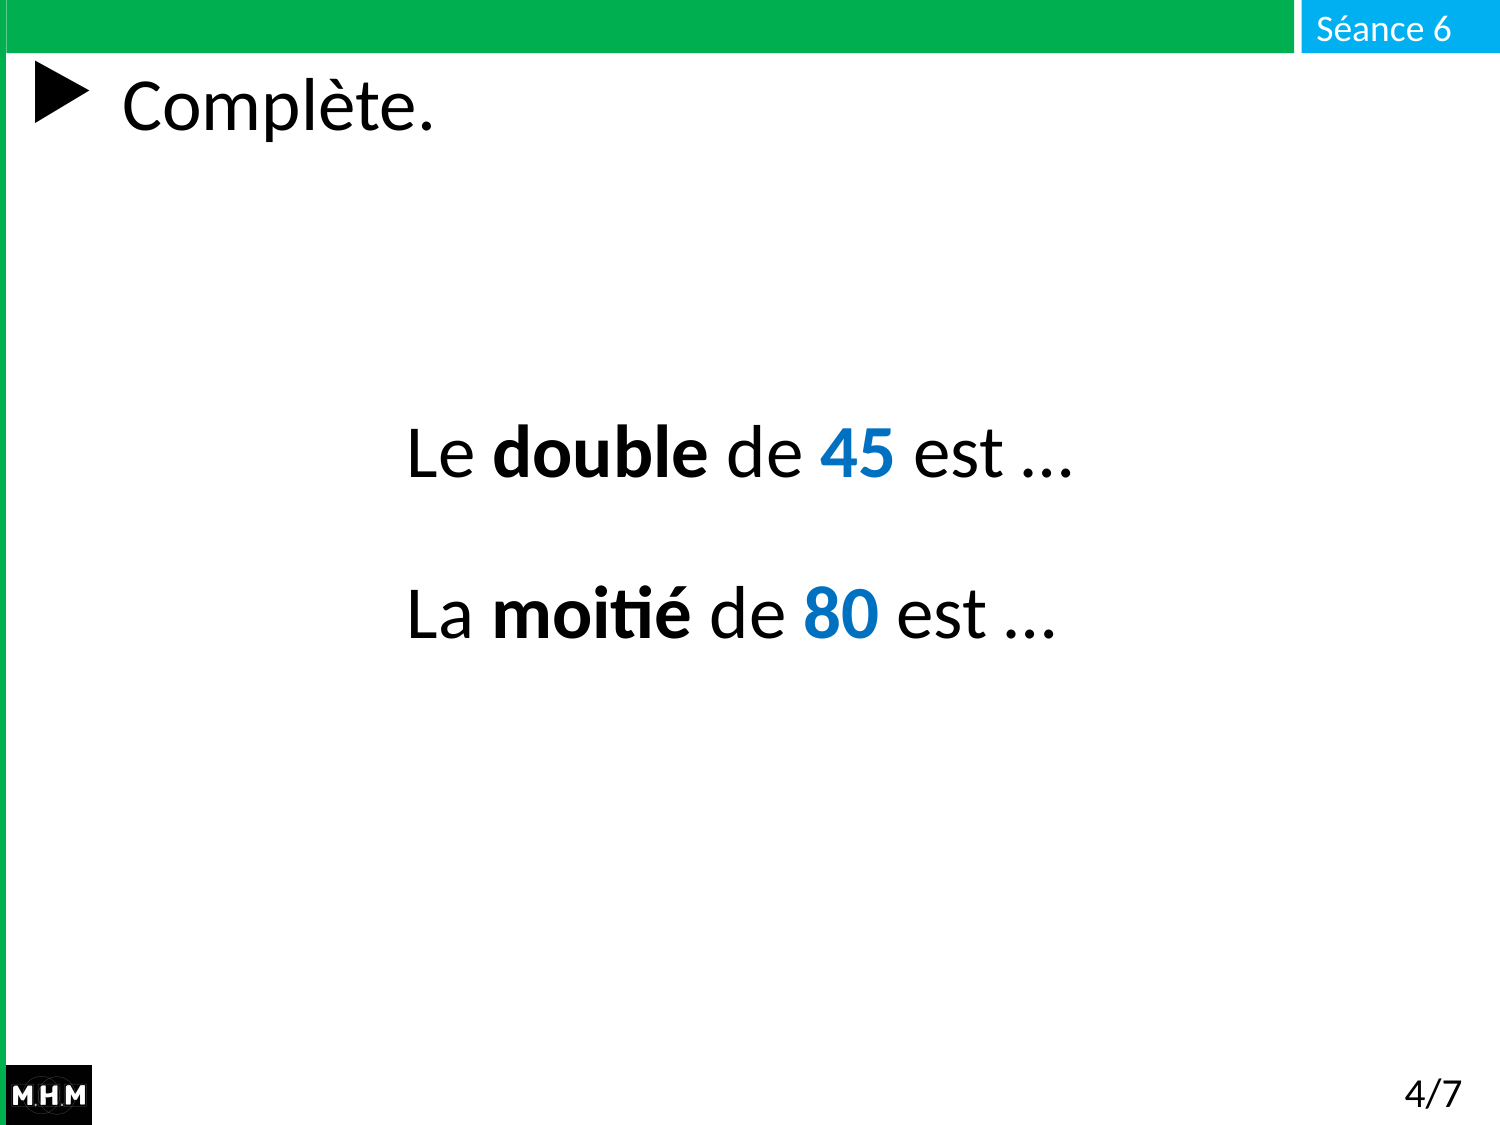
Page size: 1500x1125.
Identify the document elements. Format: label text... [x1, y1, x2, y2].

text_box 4/7 [1389, 1064, 1500, 1125]
picture [6, 1065, 92, 1125]
title Complète. [13, 58, 1397, 154]
text_box Le double de 45 est … La moitié de 80 est … [391, 387, 1128, 680]
